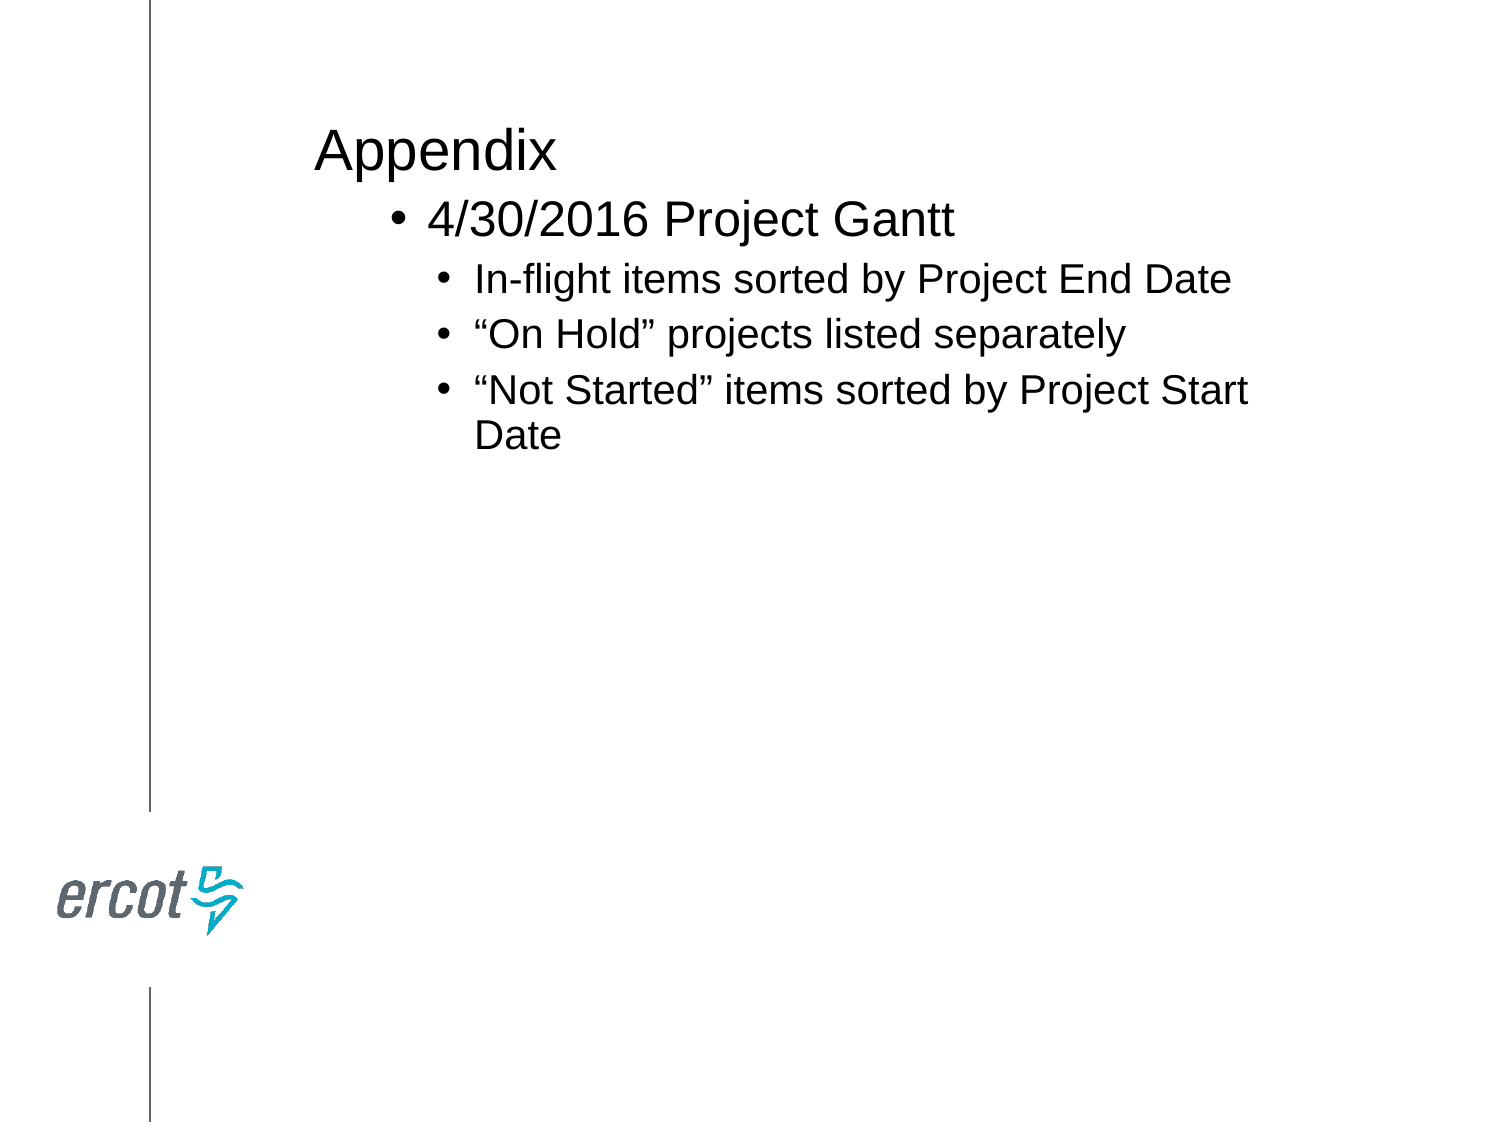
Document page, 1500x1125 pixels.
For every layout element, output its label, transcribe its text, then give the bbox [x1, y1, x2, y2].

list Appendix 4/30/2016 Project Gantt In-flight items sorted by Project End Date “On Hold” projects listed separately “Not Started” items sorted by Project Start Date [300, 112, 1363, 1013]
picture [53, 862, 247, 938]
